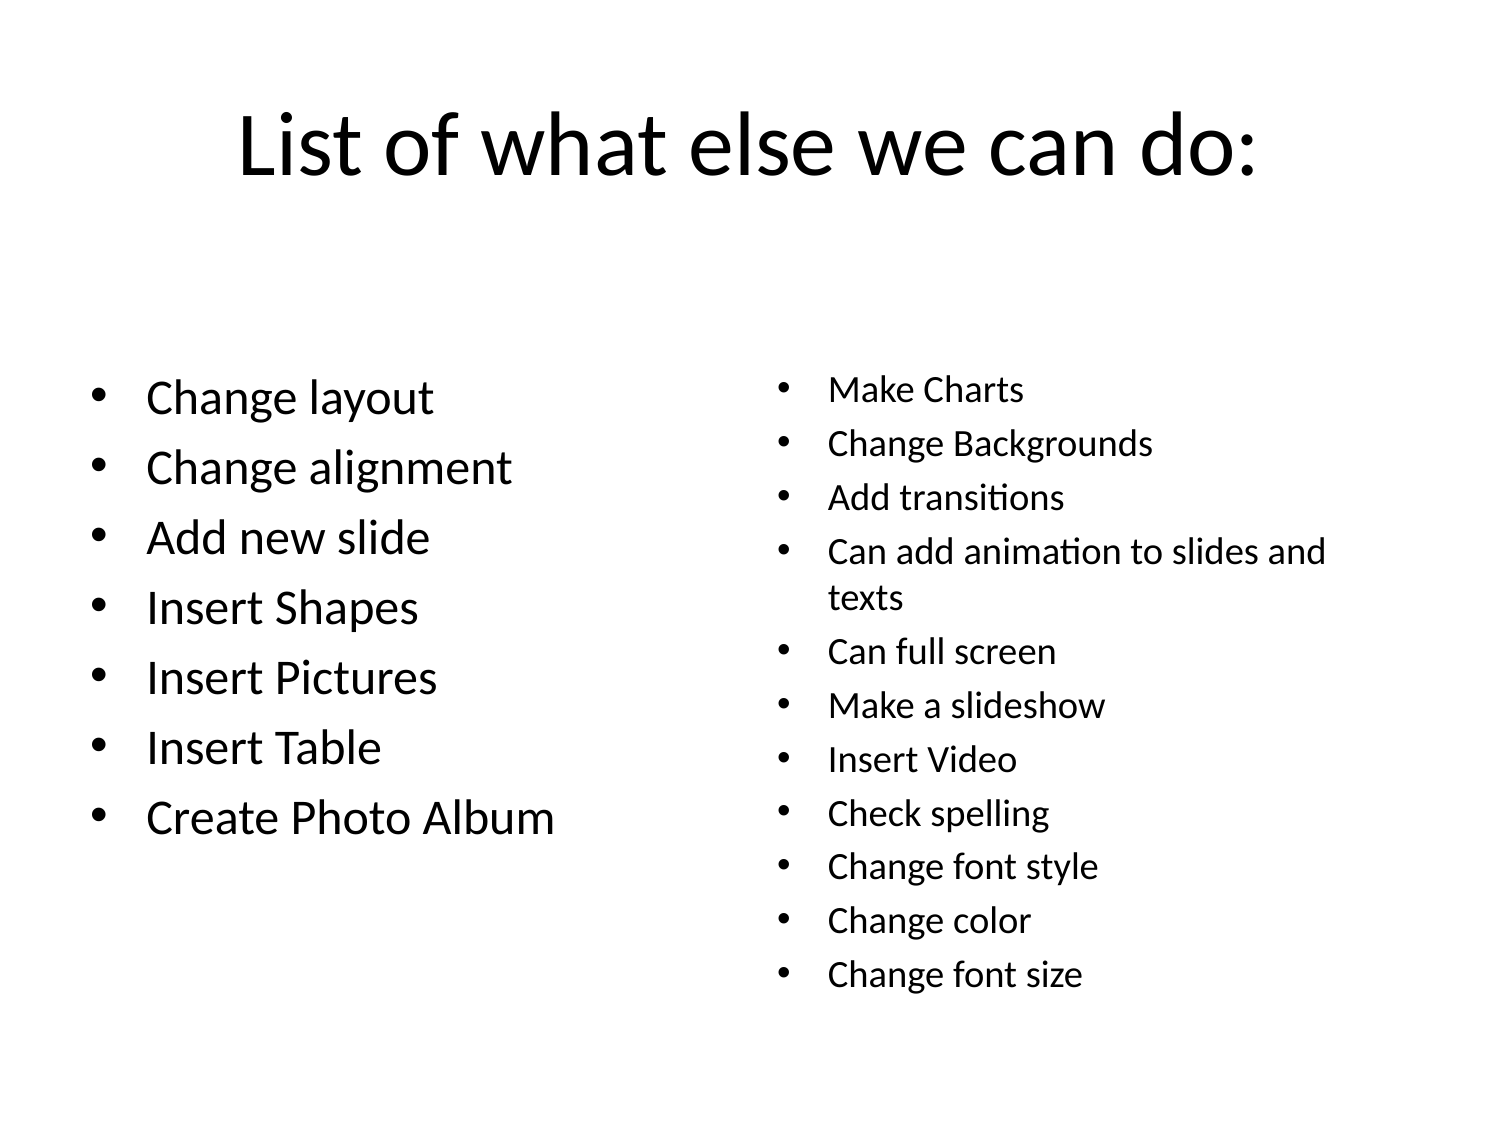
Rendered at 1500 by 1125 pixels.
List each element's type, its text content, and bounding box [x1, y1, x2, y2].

list Change layout Change alignment Add new slide Insert Shapes Insert Pictures Insert Table Create Photo Album [75, 356, 738, 1005]
list Make Charts Change Backgrounds Add transitions Can add animation to slides and texts Can full screen Make a slideshow Insert Video Check spelling Change font style Change color Change font size [761, 356, 1425, 1005]
title List of what else we can do: [75, 45, 1425, 233]
